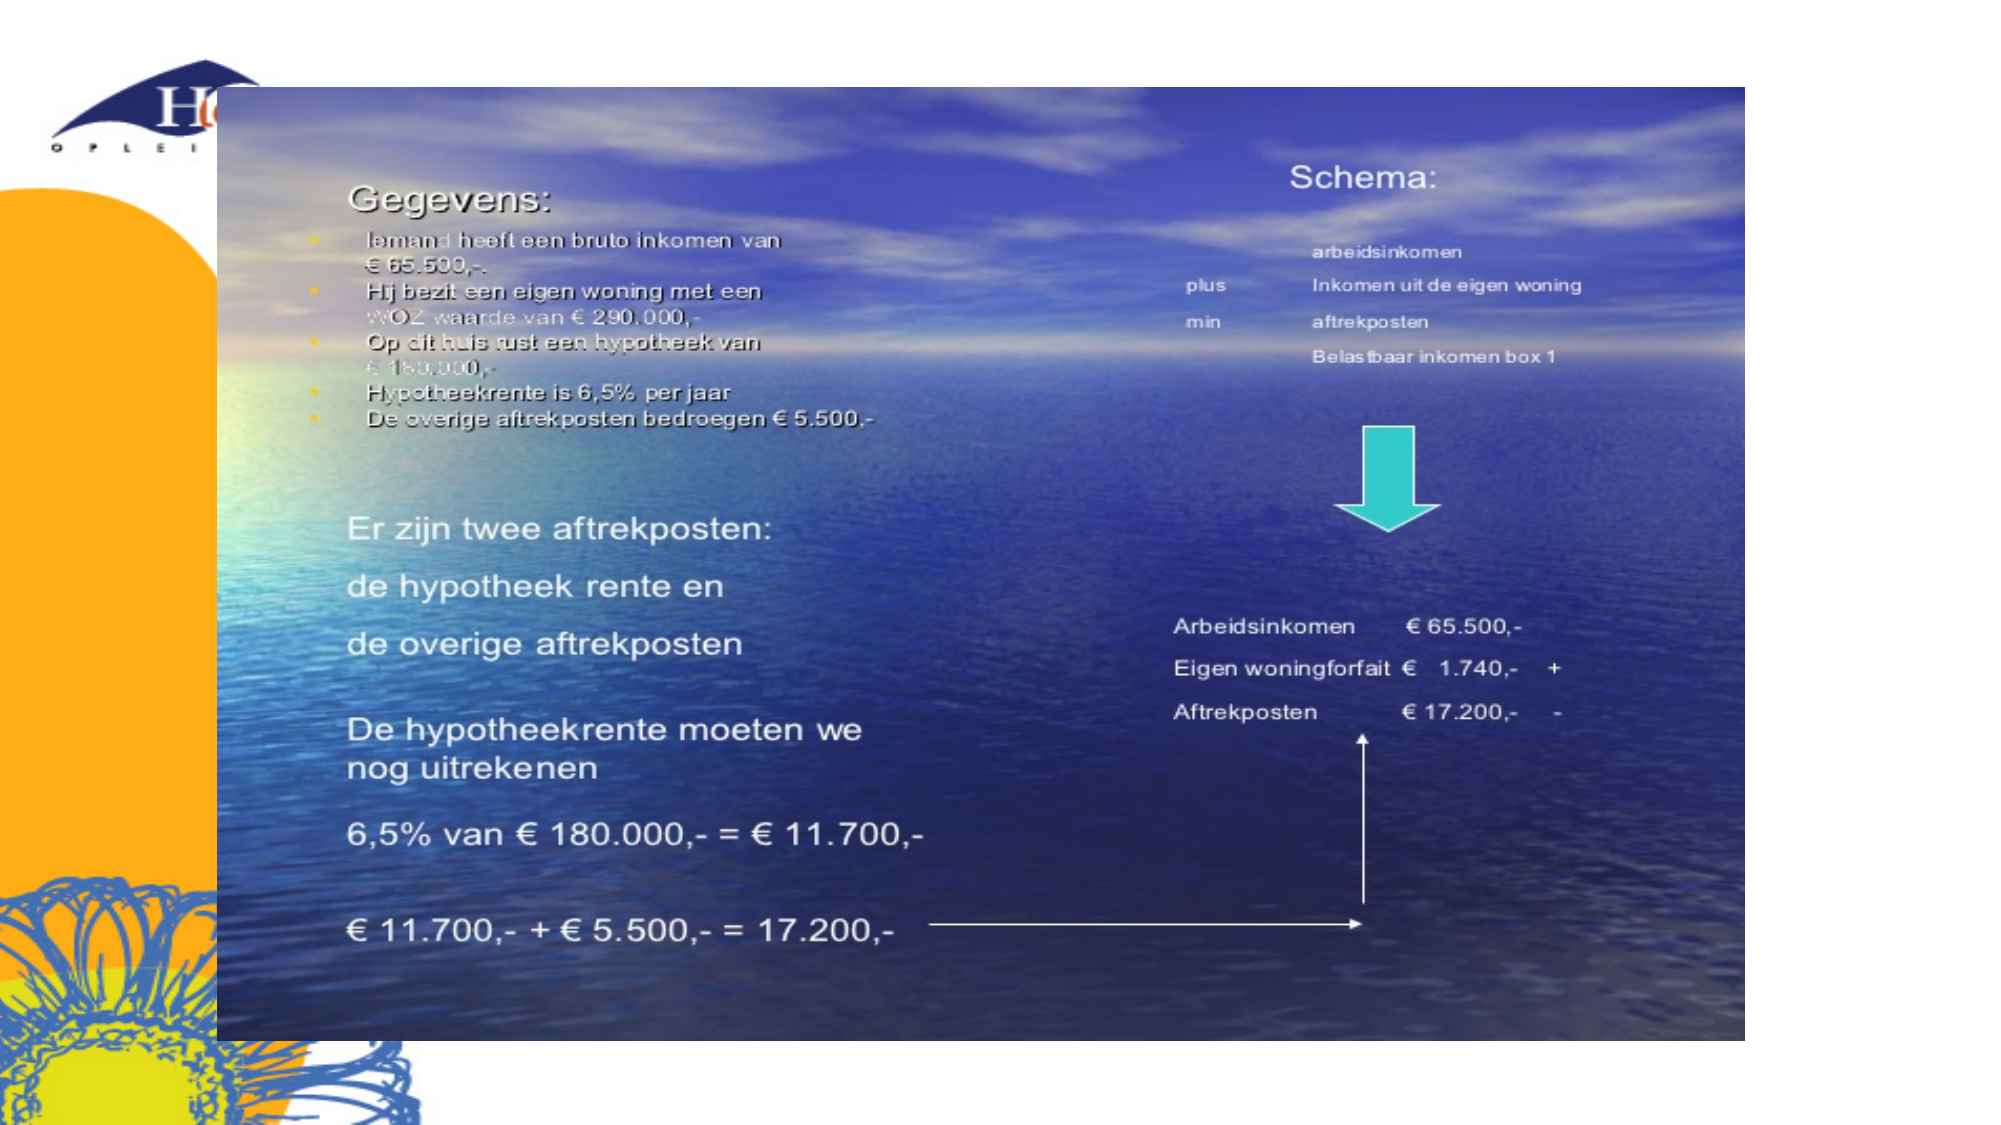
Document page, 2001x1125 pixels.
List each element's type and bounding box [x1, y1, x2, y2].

picture [0, 0, 2001, 1125]
list [216, 87, 1745, 1042]
